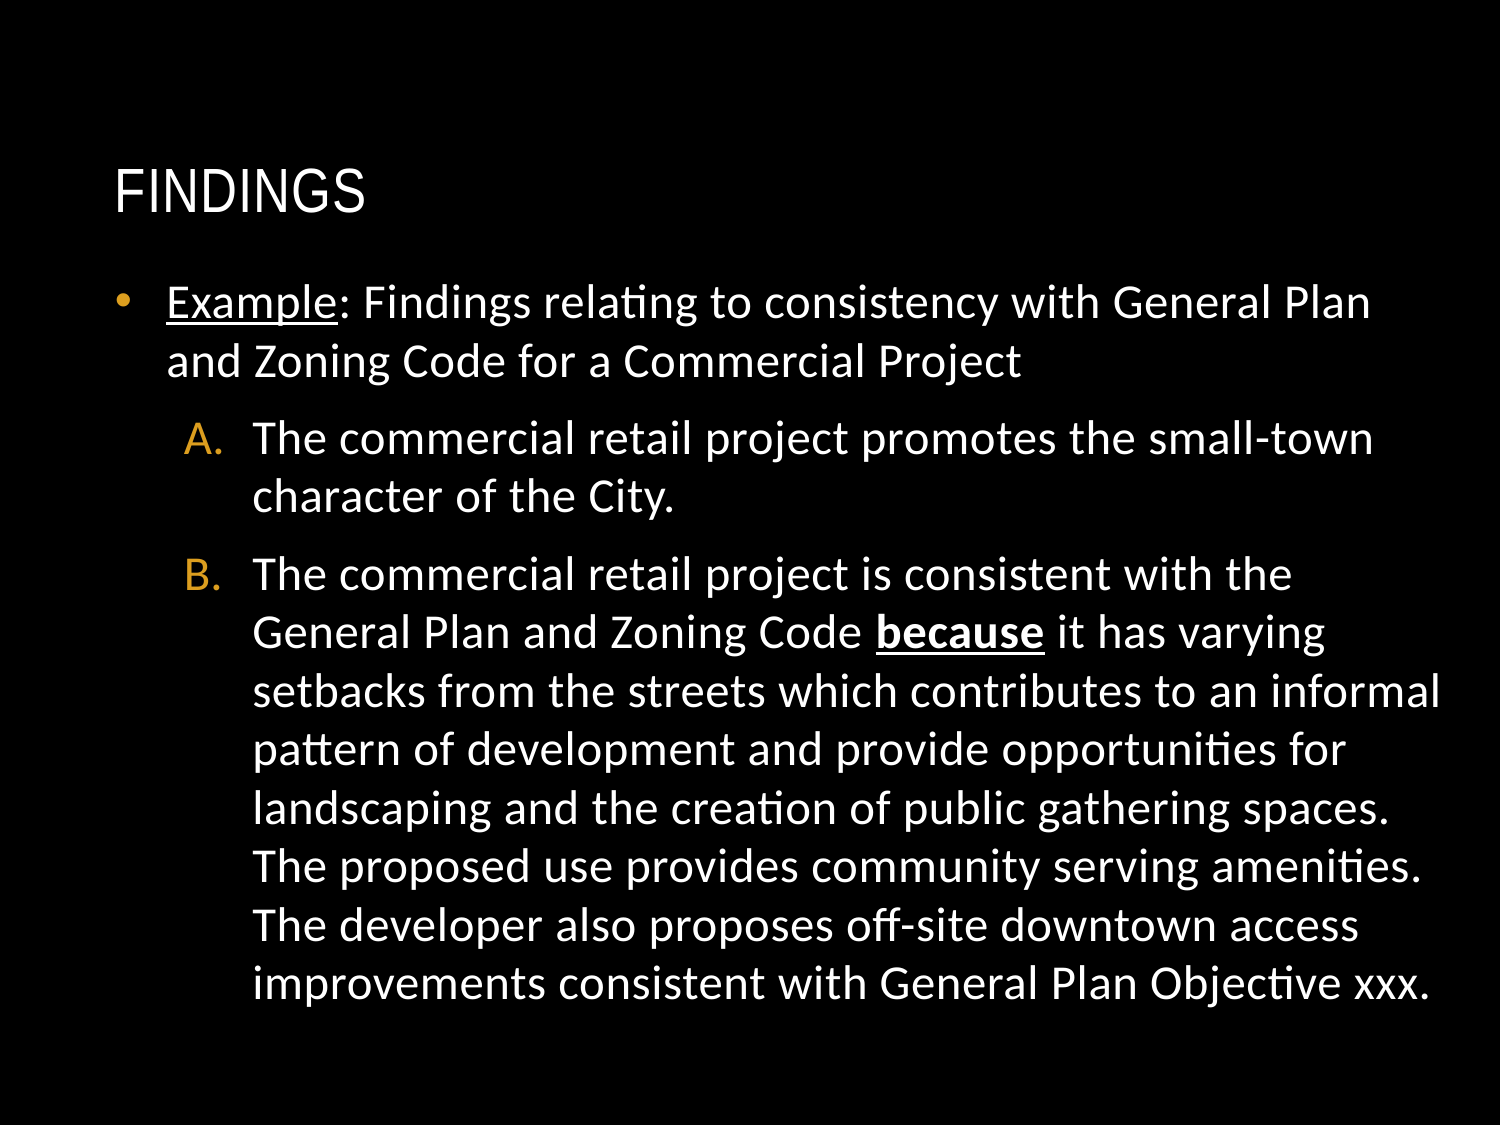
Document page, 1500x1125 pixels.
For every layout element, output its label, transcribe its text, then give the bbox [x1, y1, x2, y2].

list Example: Findings relating to consistency with General Plan and Zoning Code for a Commercial Project The commercial retail project promotes the small-town character of the City. The commercial retail project is consistent with the General Plan and Zoning Code because it has varying setbacks from the streets which contributes to an informal pattern of development and provide opportunities for landscaping and the creation of public gathering spaces. The proposed use provides community serving amenities. The developer also proposes off-site downtown access improvements consistent with General Plan Objective xxx. [99, 262, 1463, 1080]
title FINDINGS [99, 45, 1400, 233]
